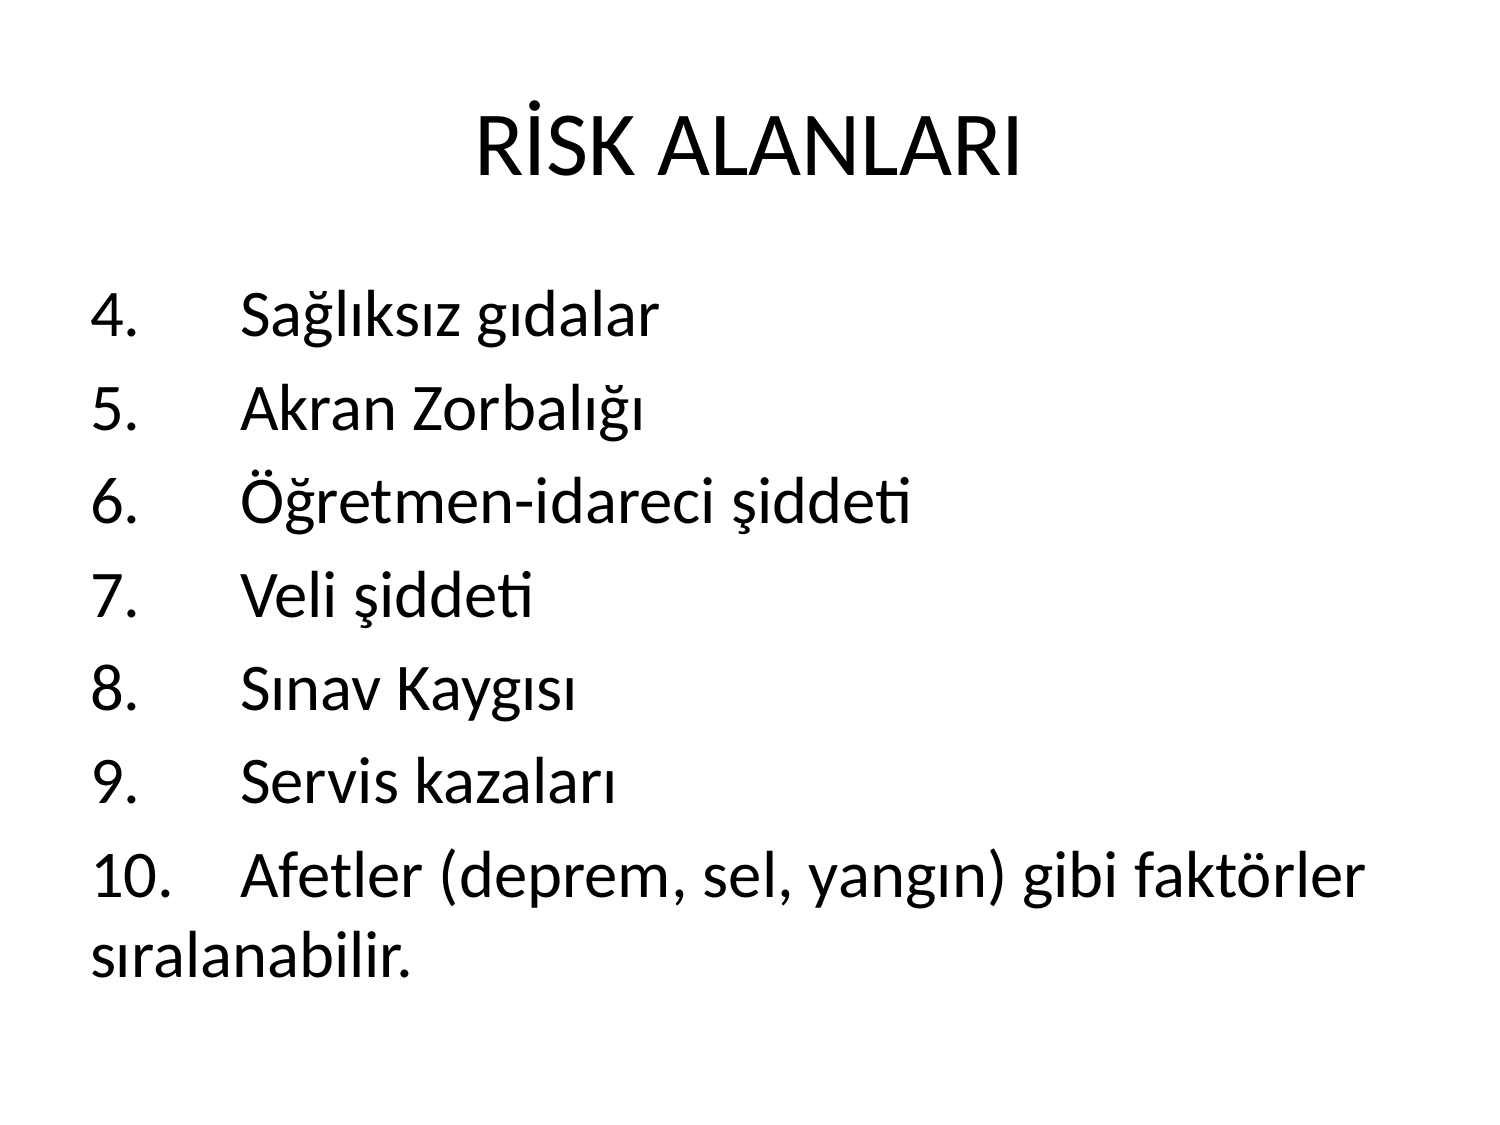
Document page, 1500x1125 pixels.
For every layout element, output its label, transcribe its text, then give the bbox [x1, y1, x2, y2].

title RİSK ALANLARI [75, 45, 1425, 233]
list 4. Sağlıksız gıdalar 5. Akran Zorbalığı 6. Öğretmen-idareci şiddeti 7. Veli şiddeti 8. Sınav Kaygısı 9. Servis kazaları 10. Afetler (deprem, sel, yangın) gibi faktörler sıralanabilir. [75, 262, 1425, 1005]
